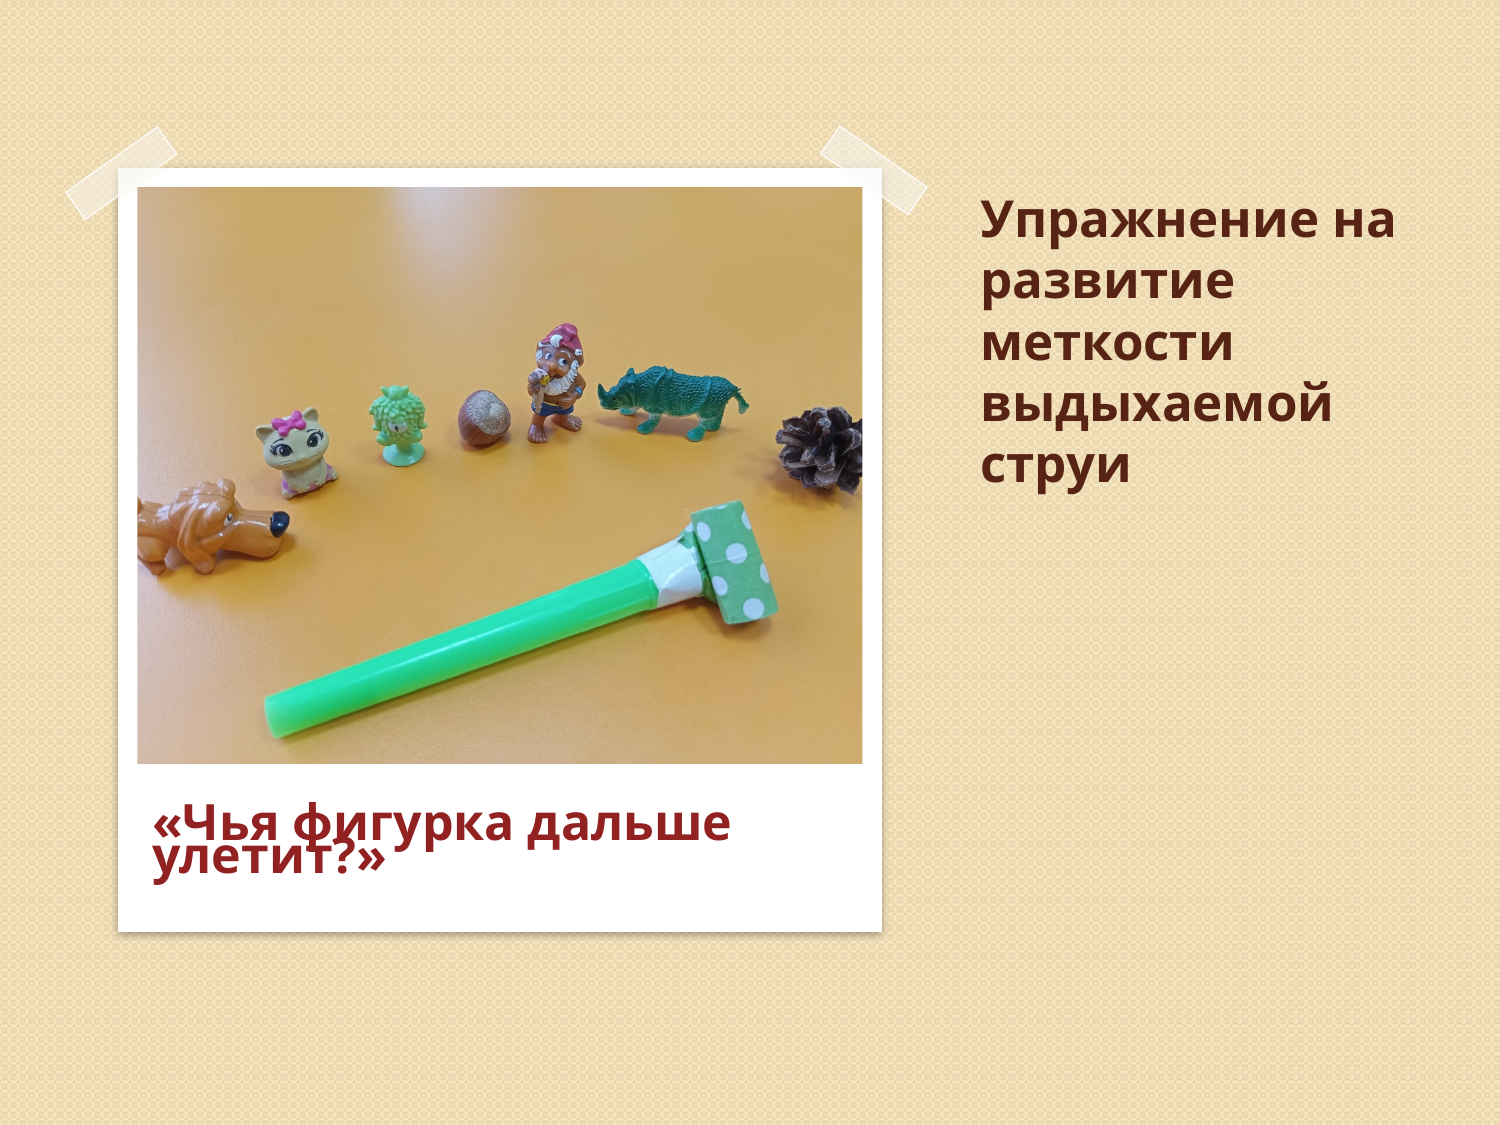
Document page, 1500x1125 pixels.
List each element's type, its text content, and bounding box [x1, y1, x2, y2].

picture [137, 187, 863, 765]
title Упражнение на развитие меткости выдыхаемой струи [965, 174, 1416, 500]
list «Чья фигурка дальше улетит?» [137, 787, 863, 913]
